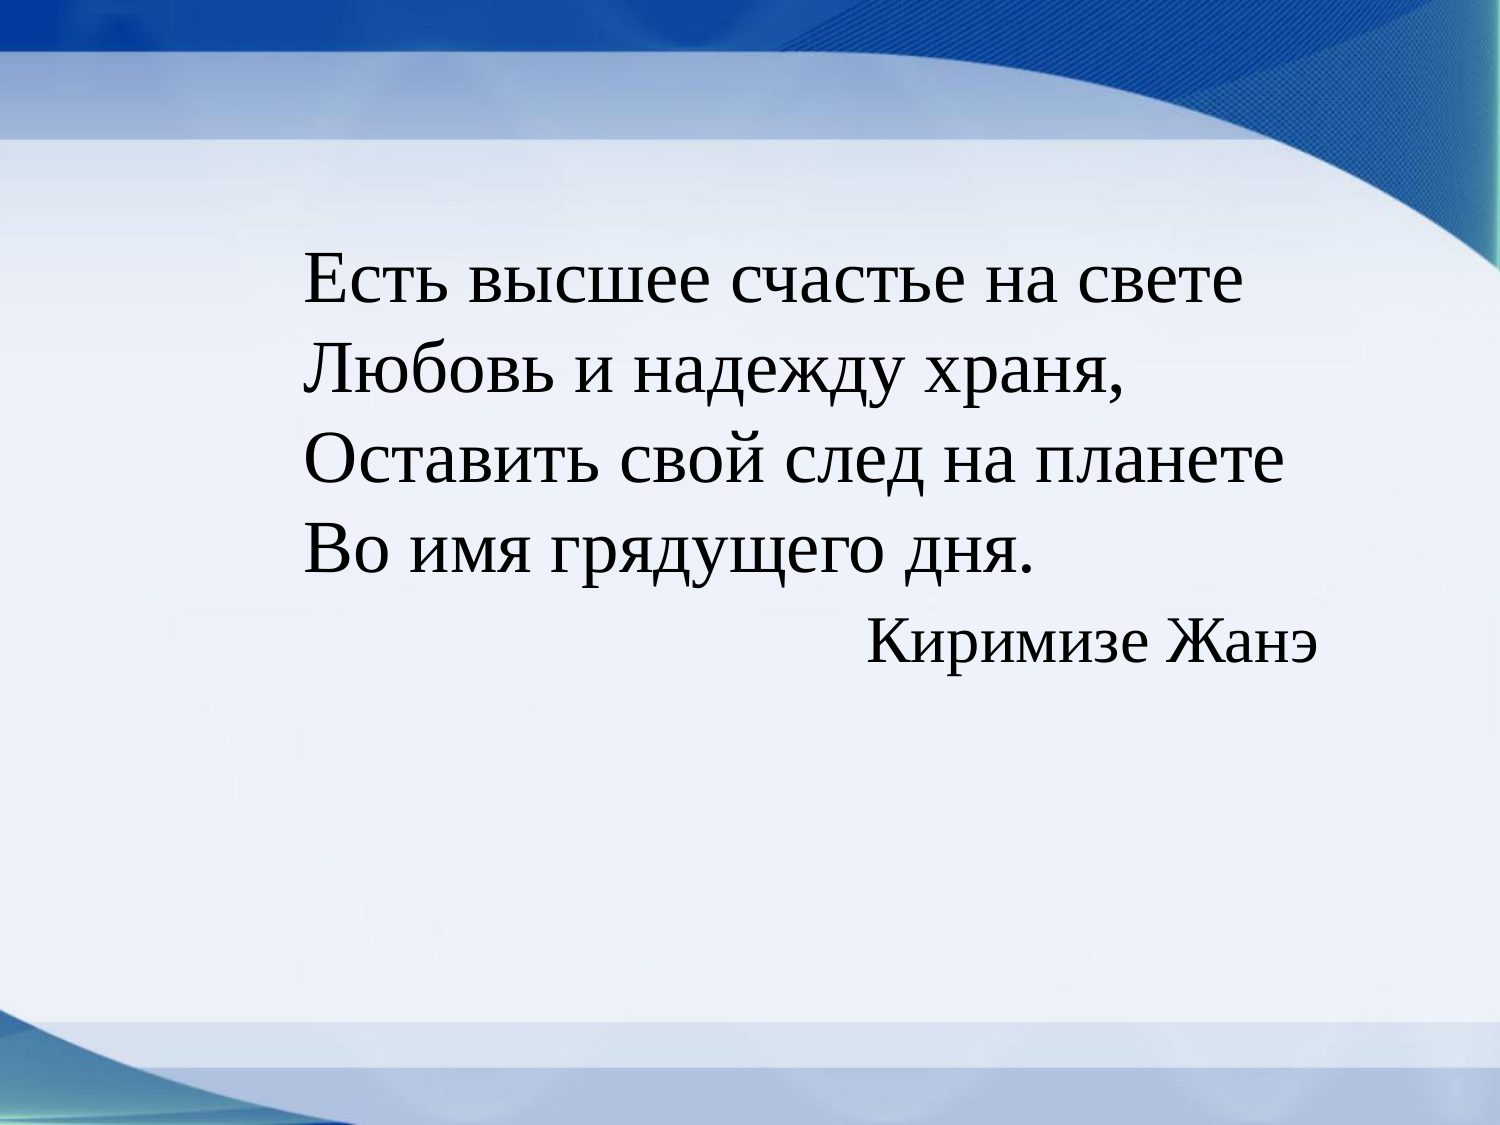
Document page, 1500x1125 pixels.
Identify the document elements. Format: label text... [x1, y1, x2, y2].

text_box Есть высшее счастье на свете Любовь и надежду храня, Оставить свой след на планете Во имя грядущего дня. Киримизе Жанэ [289, 219, 1376, 685]
picture [0, 0, 1500, 1125]
